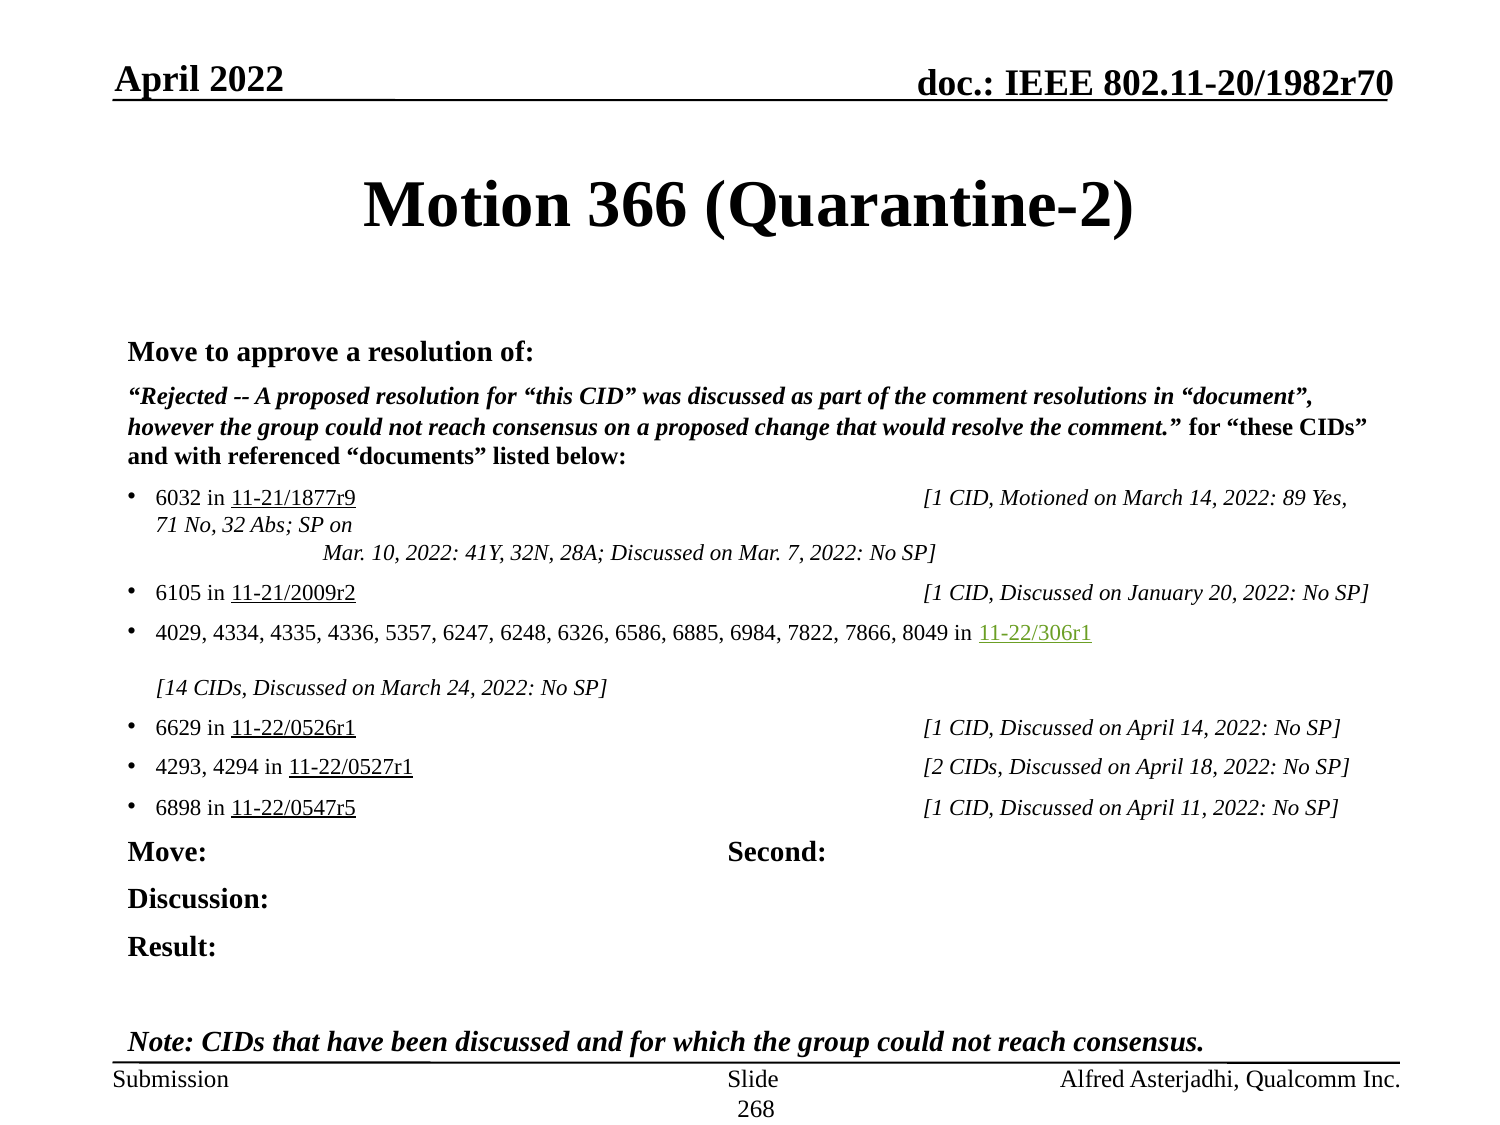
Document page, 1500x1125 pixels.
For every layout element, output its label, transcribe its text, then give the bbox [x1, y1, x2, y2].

title Motion 366 (Quarantine-2) [112, 112, 1388, 288]
footer Alfred Asterjadhi, Qualcomm Inc. [878, 1061, 1402, 1093]
slide_number Slide 268 [712, 1061, 800, 1123]
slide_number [114, 54, 423, 100]
list Move to approve a resolution of: “Rejected -- A proposed resolution for “this CID” was discussed as part of the comment resolutions in “document”, however the group could not reach consensus on a proposed change that would resolve the comment.” for “these CIDs” and with referenced “documents” listed below: 6032 in 11-21/1877r9 [1 CID, Motioned on March 14, 2022: 89 Yes, 71 No, 32 Abs; SP on Mar. 10, 2022: 41Y, 32N, 28A; Discussed on Mar. 7, 2022: No SP] 6105 in 11-21/2009r2 [1 CID, Discussed on January 20, 2022: No SP] 4029, 4334, 4335, 4336, 5357, 6247, 6248, 6326, 6586, 6885, 6984, 7822, 7866, 8049 in 11-22/306r1 [14 CIDs, Discussed on March 24, 2022: No SP] 6629 in 11-22/0526r1 [1 CID, Discussed on April 14, 2022: No SP] 4293, 4294 in 11-22/0527r1 [2 CIDs, Discussed on April 18, 2022: No SP] 6898 in 11-22/0547r5 [1 CID, Discussed on April 11, 2022: No SP] Move: Second: Discussion: Result: Note: CIDs that have been discussed and for which the group could not reach consensus. [112, 324, 1388, 1063]
